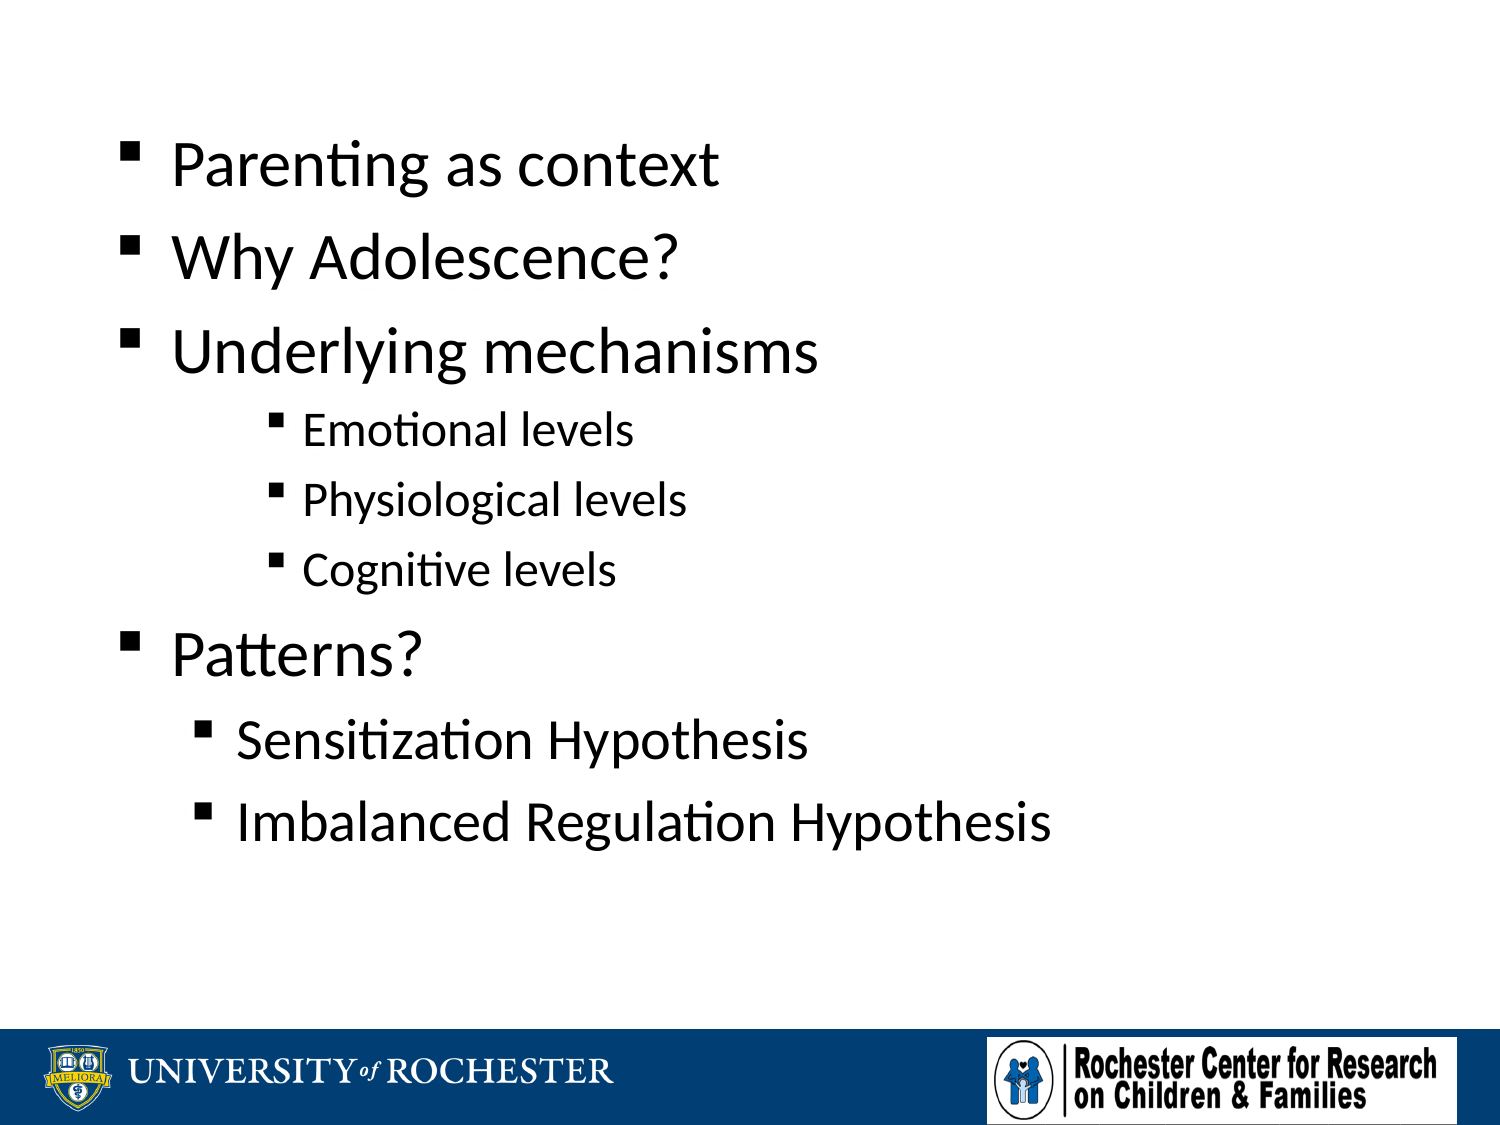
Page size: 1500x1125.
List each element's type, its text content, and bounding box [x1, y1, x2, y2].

list Parenting as context Why Adolescence? Underlying mechanisms Emotional levels Physiological levels Cognitive levels Patterns? Sensitization Hypothesis Imbalanced Regulation Hypothesis [99, 112, 1376, 788]
picture [0, 1029, 1500, 1125]
